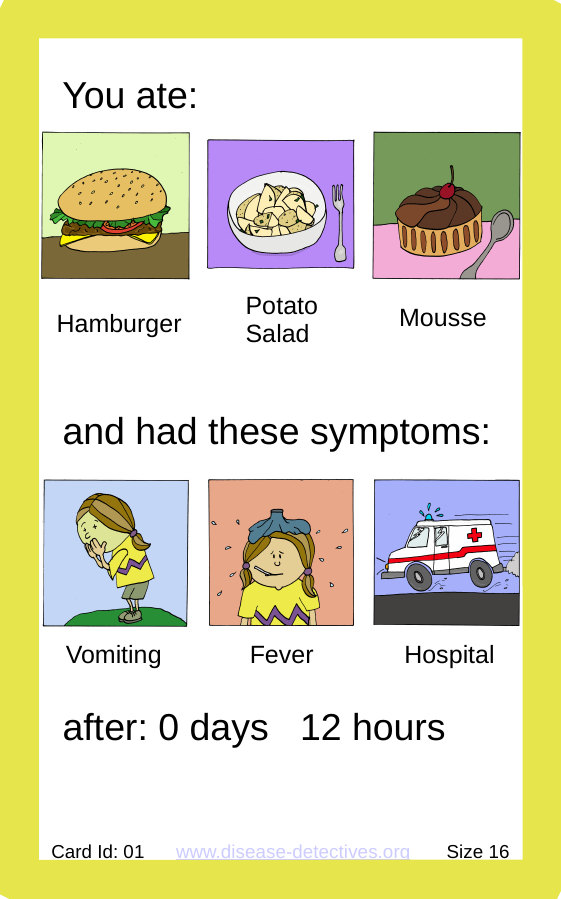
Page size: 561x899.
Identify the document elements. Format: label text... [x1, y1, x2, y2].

picture [206, 478, 356, 628]
picture [372, 478, 521, 628]
picture [41, 477, 190, 628]
text_box after: 0 days 12 hours [47, 696, 525, 756]
picture [206, 139, 356, 270]
picture [41, 131, 190, 280]
picture [372, 131, 521, 280]
text_box [18, 17, 544, 881]
